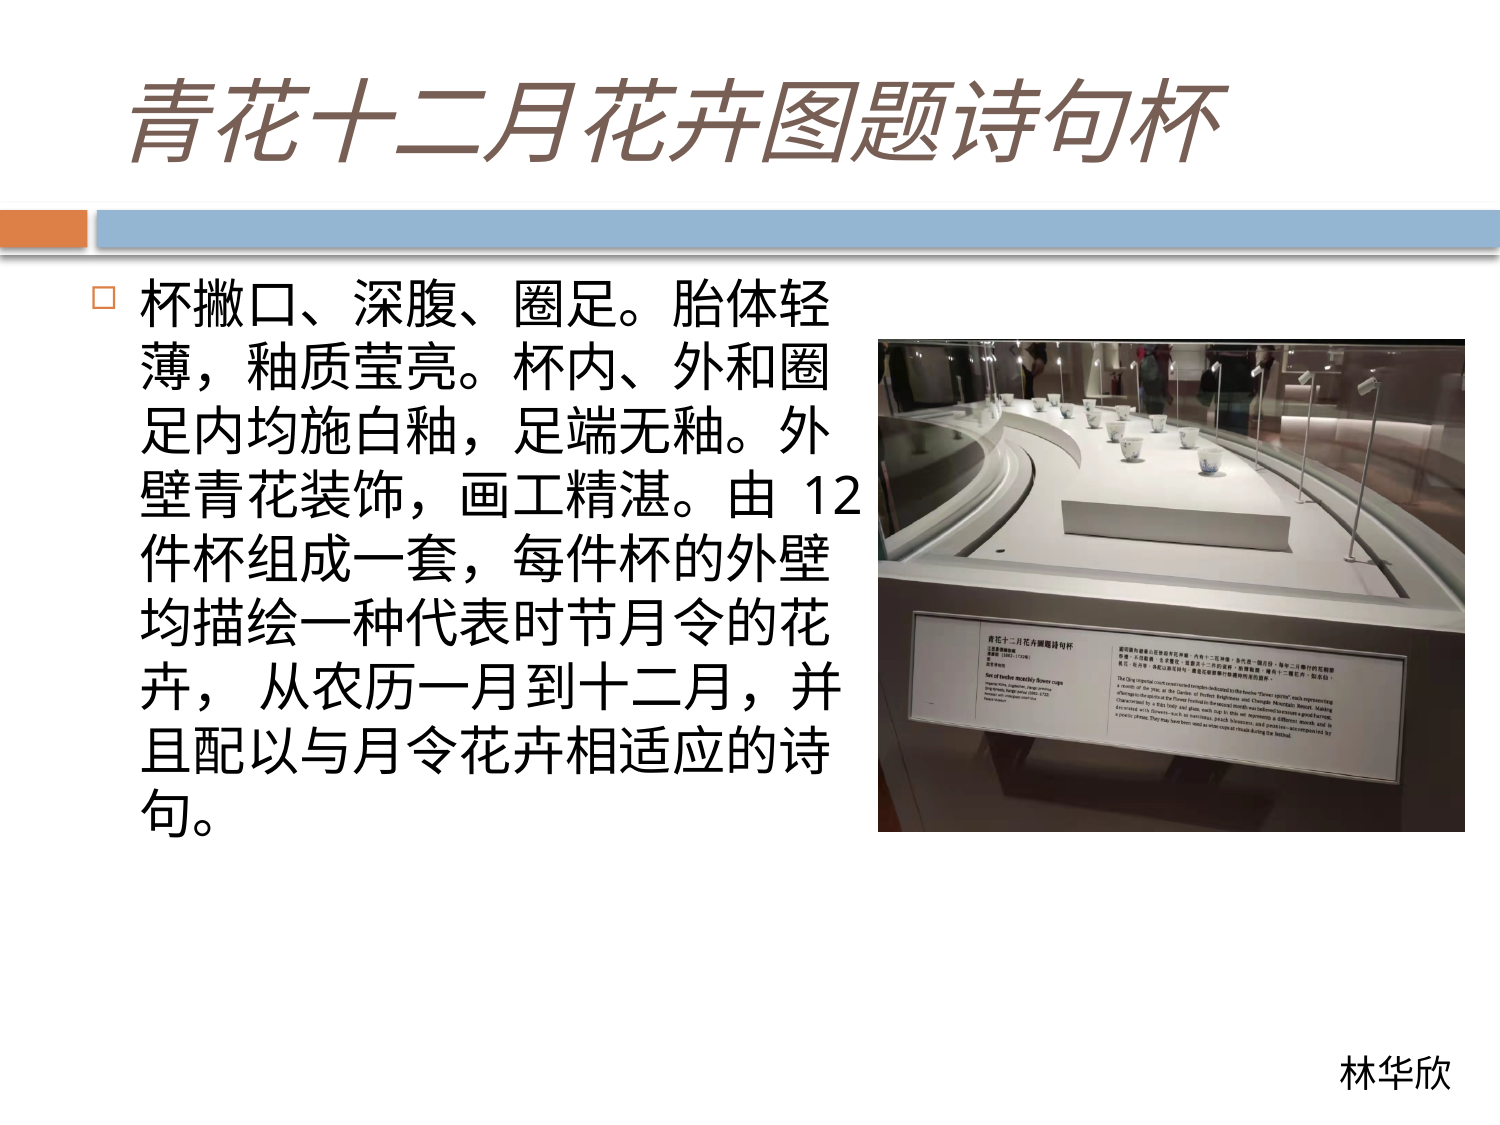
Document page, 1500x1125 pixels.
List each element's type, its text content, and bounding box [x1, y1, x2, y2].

list 杯撇口、深腹、圈足。胎体轻薄，釉质莹亮。杯内、外和圈足内均施白釉，足端无釉。外 壁青花装饰，画工精湛。由 12 件杯组成一套，每件杯的外壁均描绘一种代表时节月令的花卉， 从农历一月到十二月，并且配以与月令花卉相适应的诗句。 [75, 262, 879, 856]
text_box 林华欣 [1325, 1042, 1468, 1103]
title 青花十二月花卉图题诗句杯 [100, 37, 1438, 200]
picture [878, 339, 1466, 833]
